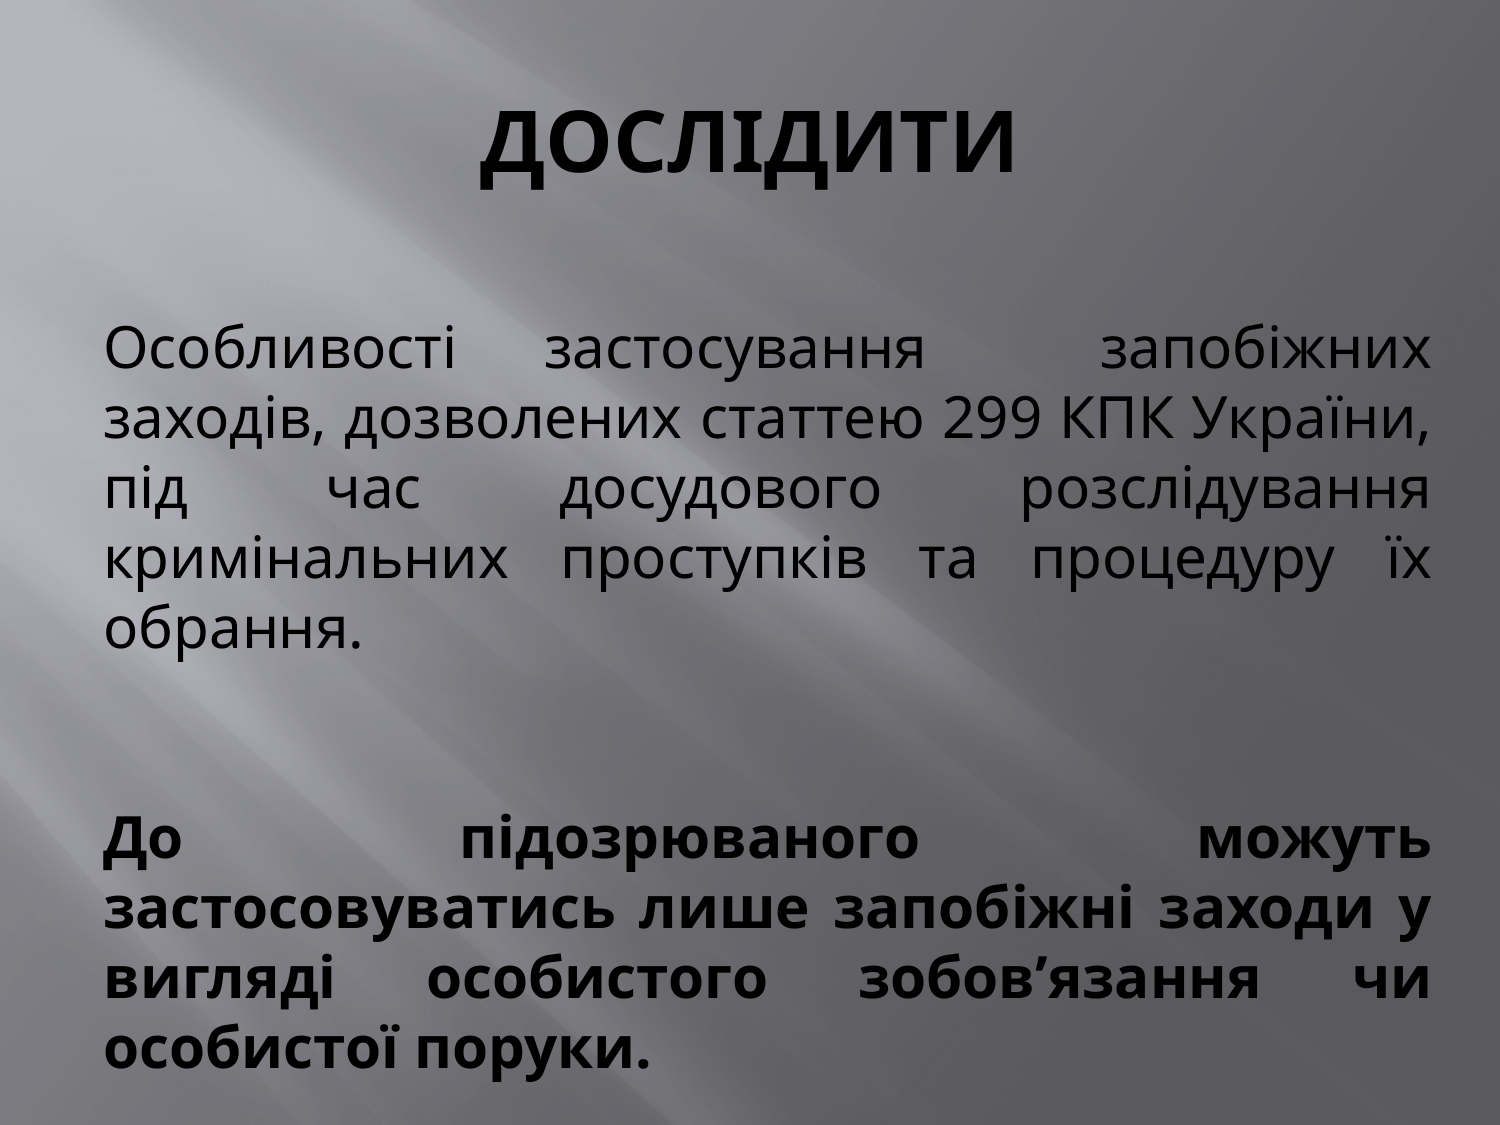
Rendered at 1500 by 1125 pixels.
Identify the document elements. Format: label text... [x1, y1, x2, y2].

title ДОСЛІДИТИ [75, 45, 1425, 233]
text_box Особливості застосування запобіжних заходів, дозволених статтею 299 КПК України, під час досудового розслідування кримінальних проступків та процедуру їх обрання. До підозрюваного можуть застосовуватись лише запобіжні заходи у вигляді особистого зобов’язання чи особистої поруки. [88, 302, 1447, 1125]
